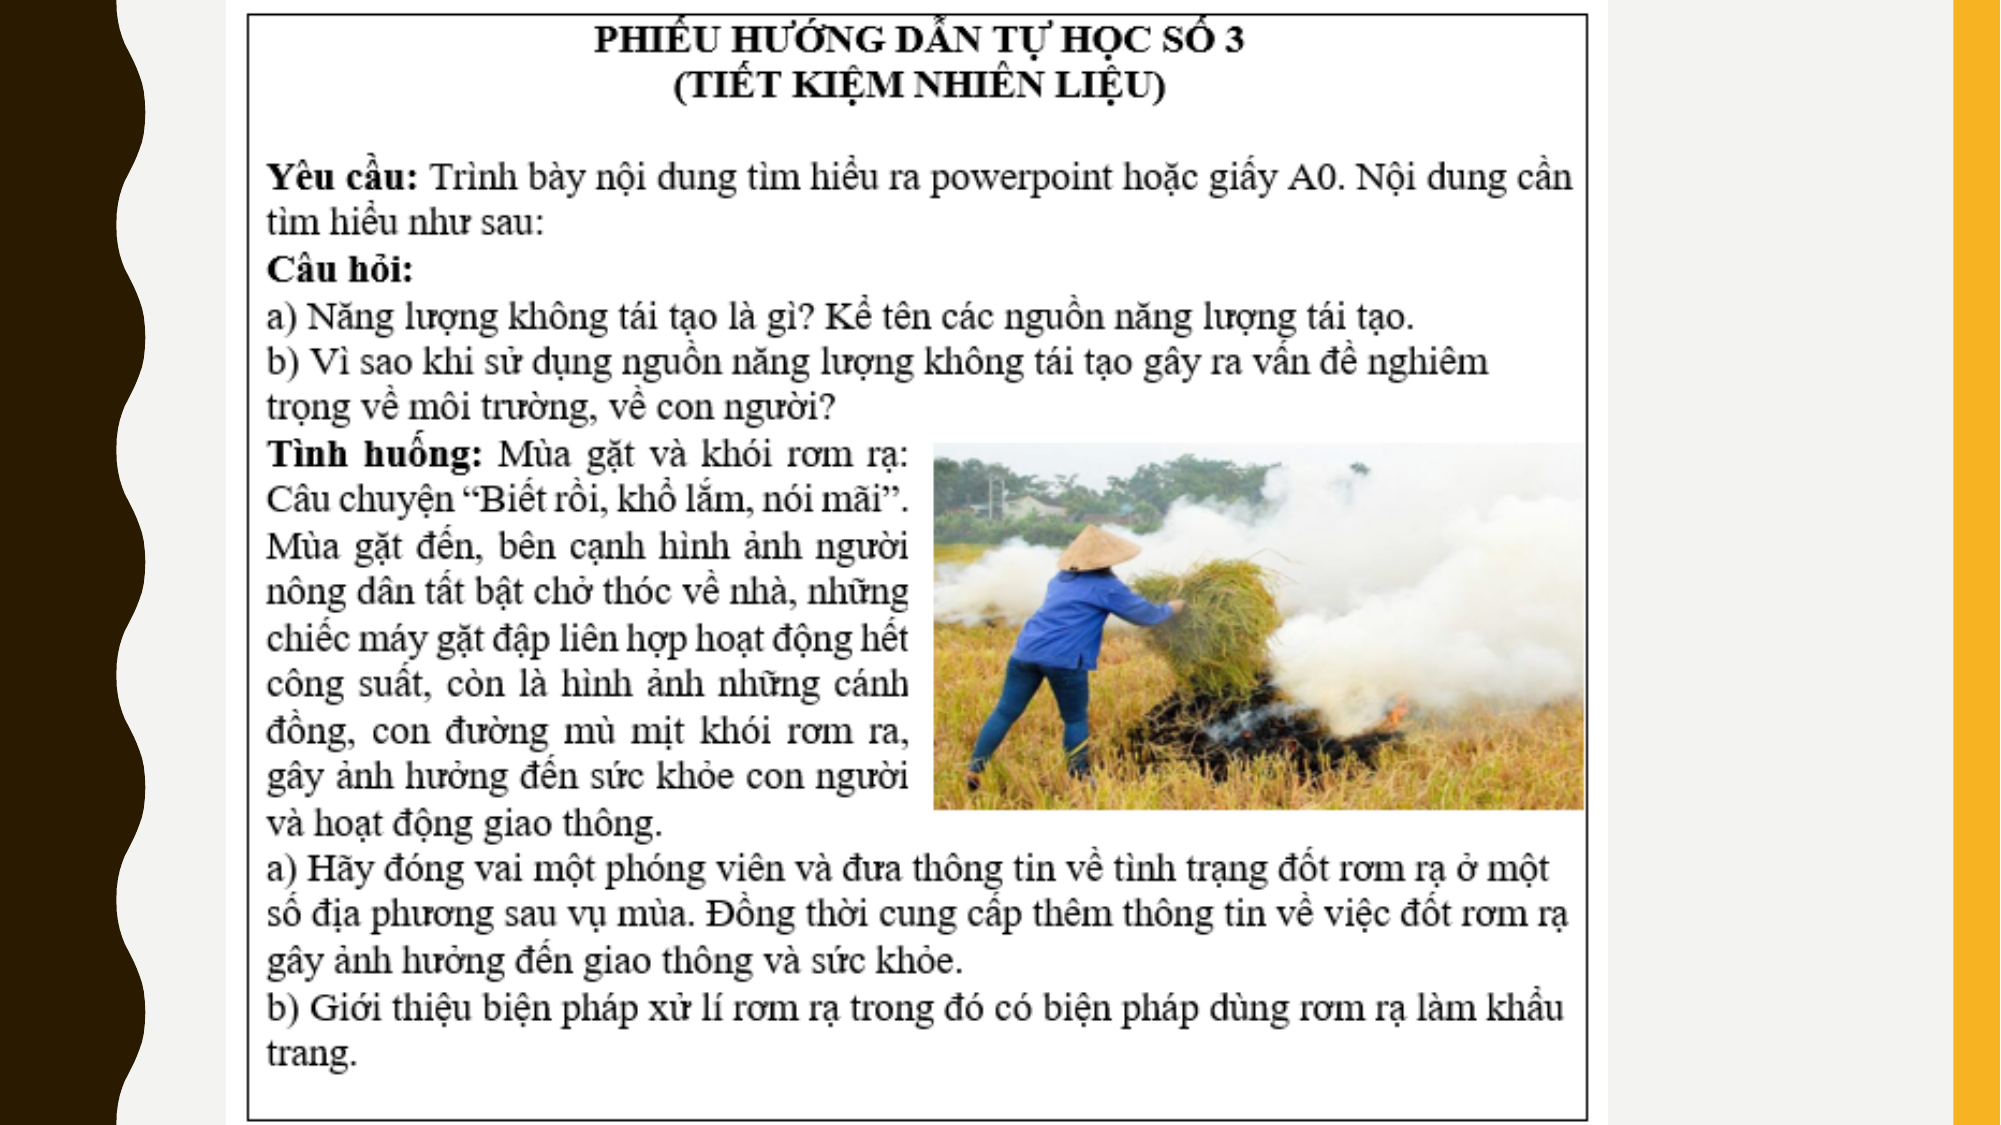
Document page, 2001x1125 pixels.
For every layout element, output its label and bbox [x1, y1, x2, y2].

list [226, 0, 1608, 1125]
